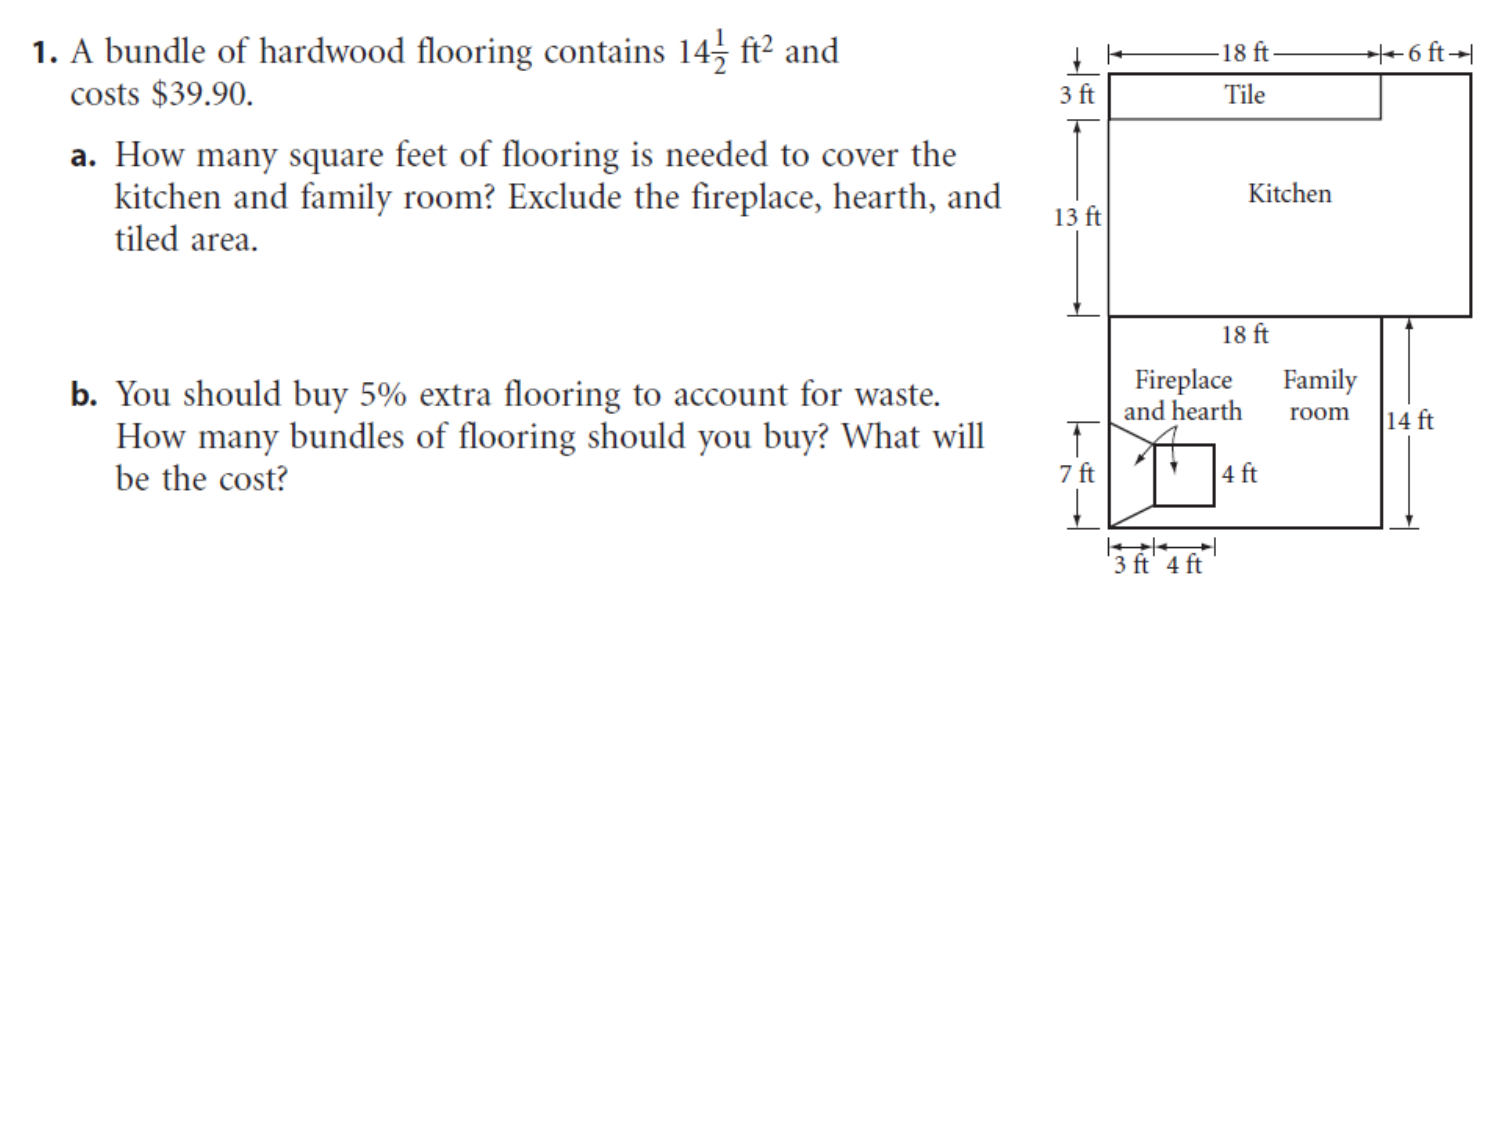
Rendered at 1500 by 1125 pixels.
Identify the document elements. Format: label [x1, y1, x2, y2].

picture [3, 0, 1500, 593]
